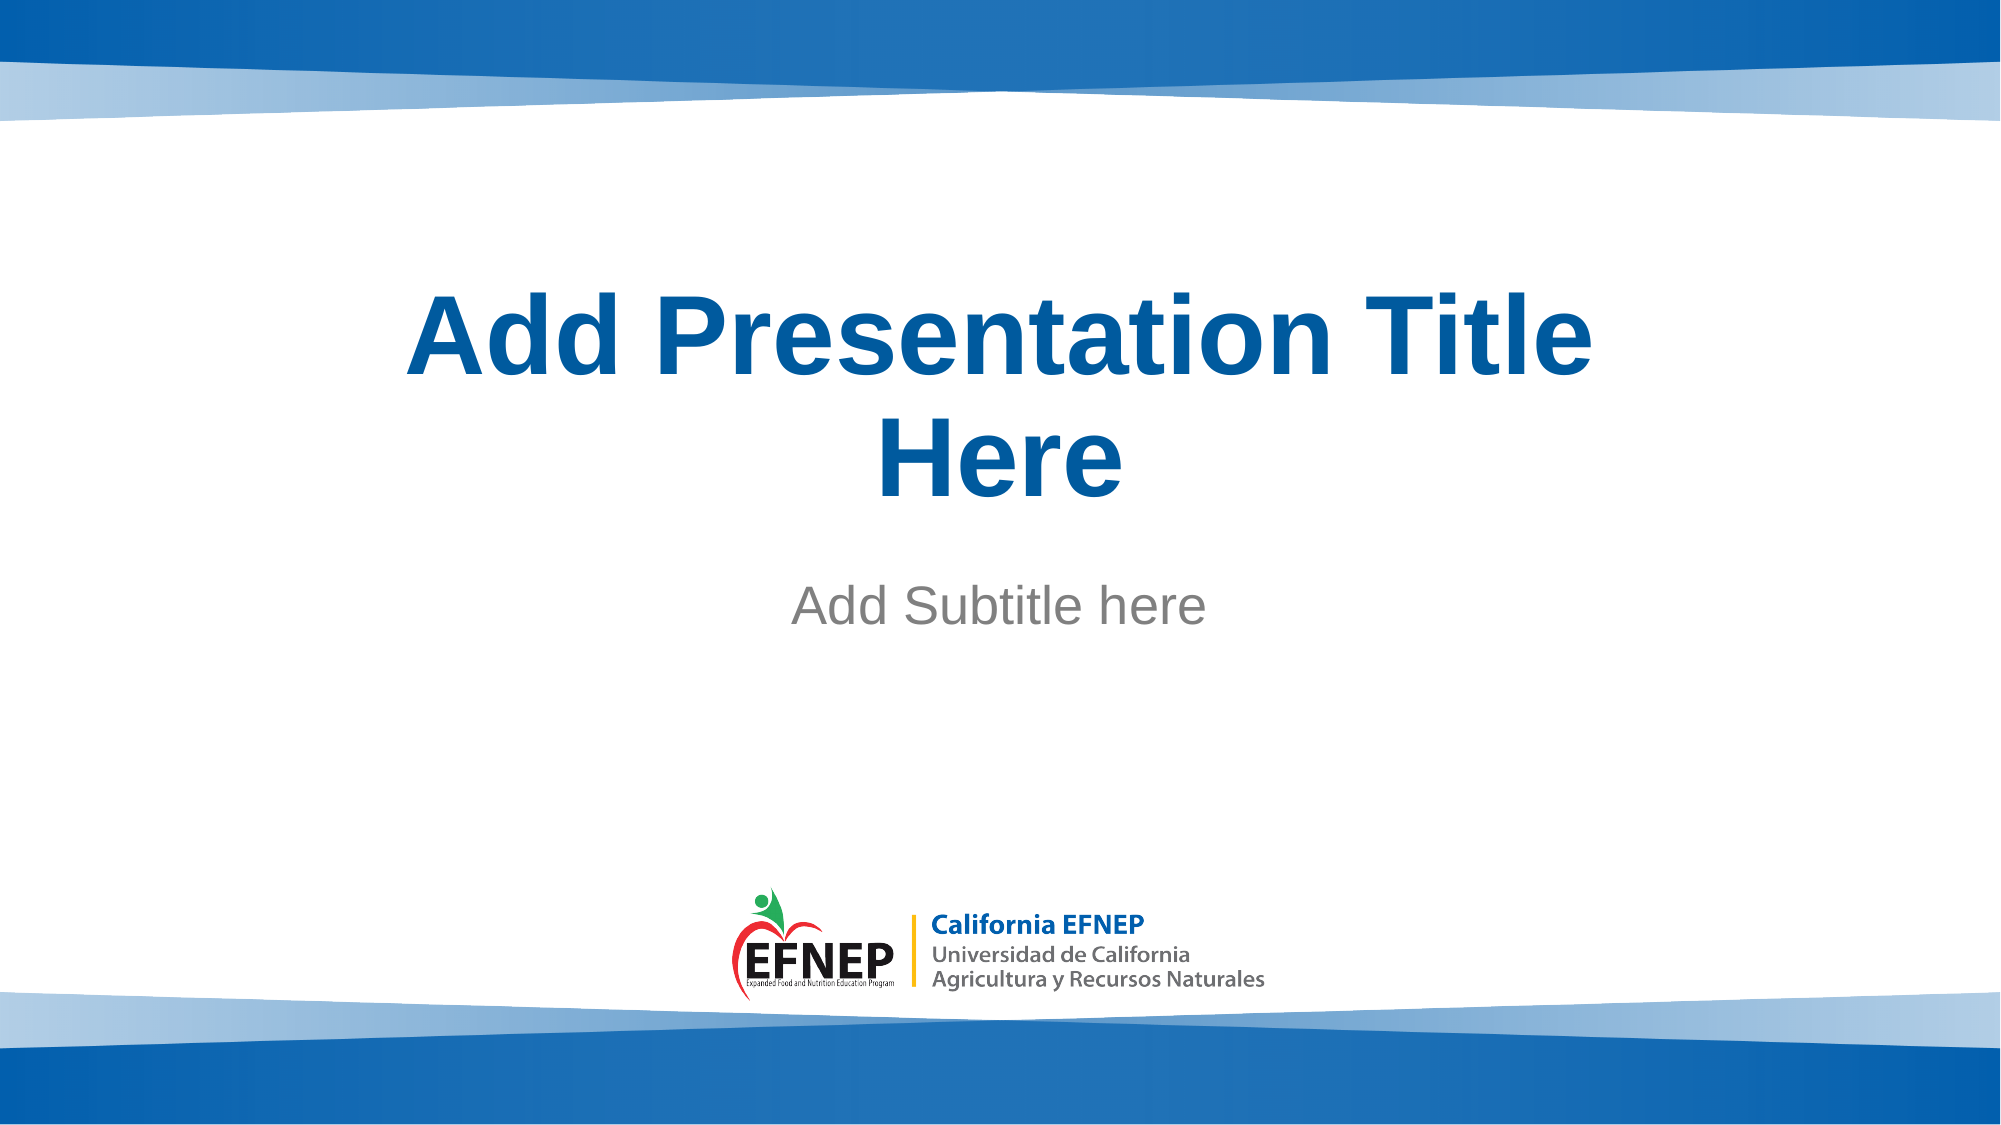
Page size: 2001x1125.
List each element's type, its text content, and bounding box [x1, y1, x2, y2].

picture [0, 0, 2001, 143]
subtitle Add Subtitle here [249, 569, 1750, 842]
picture [0, 883, 2001, 1125]
title Add Presentation Title Here [249, 136, 1750, 529]
